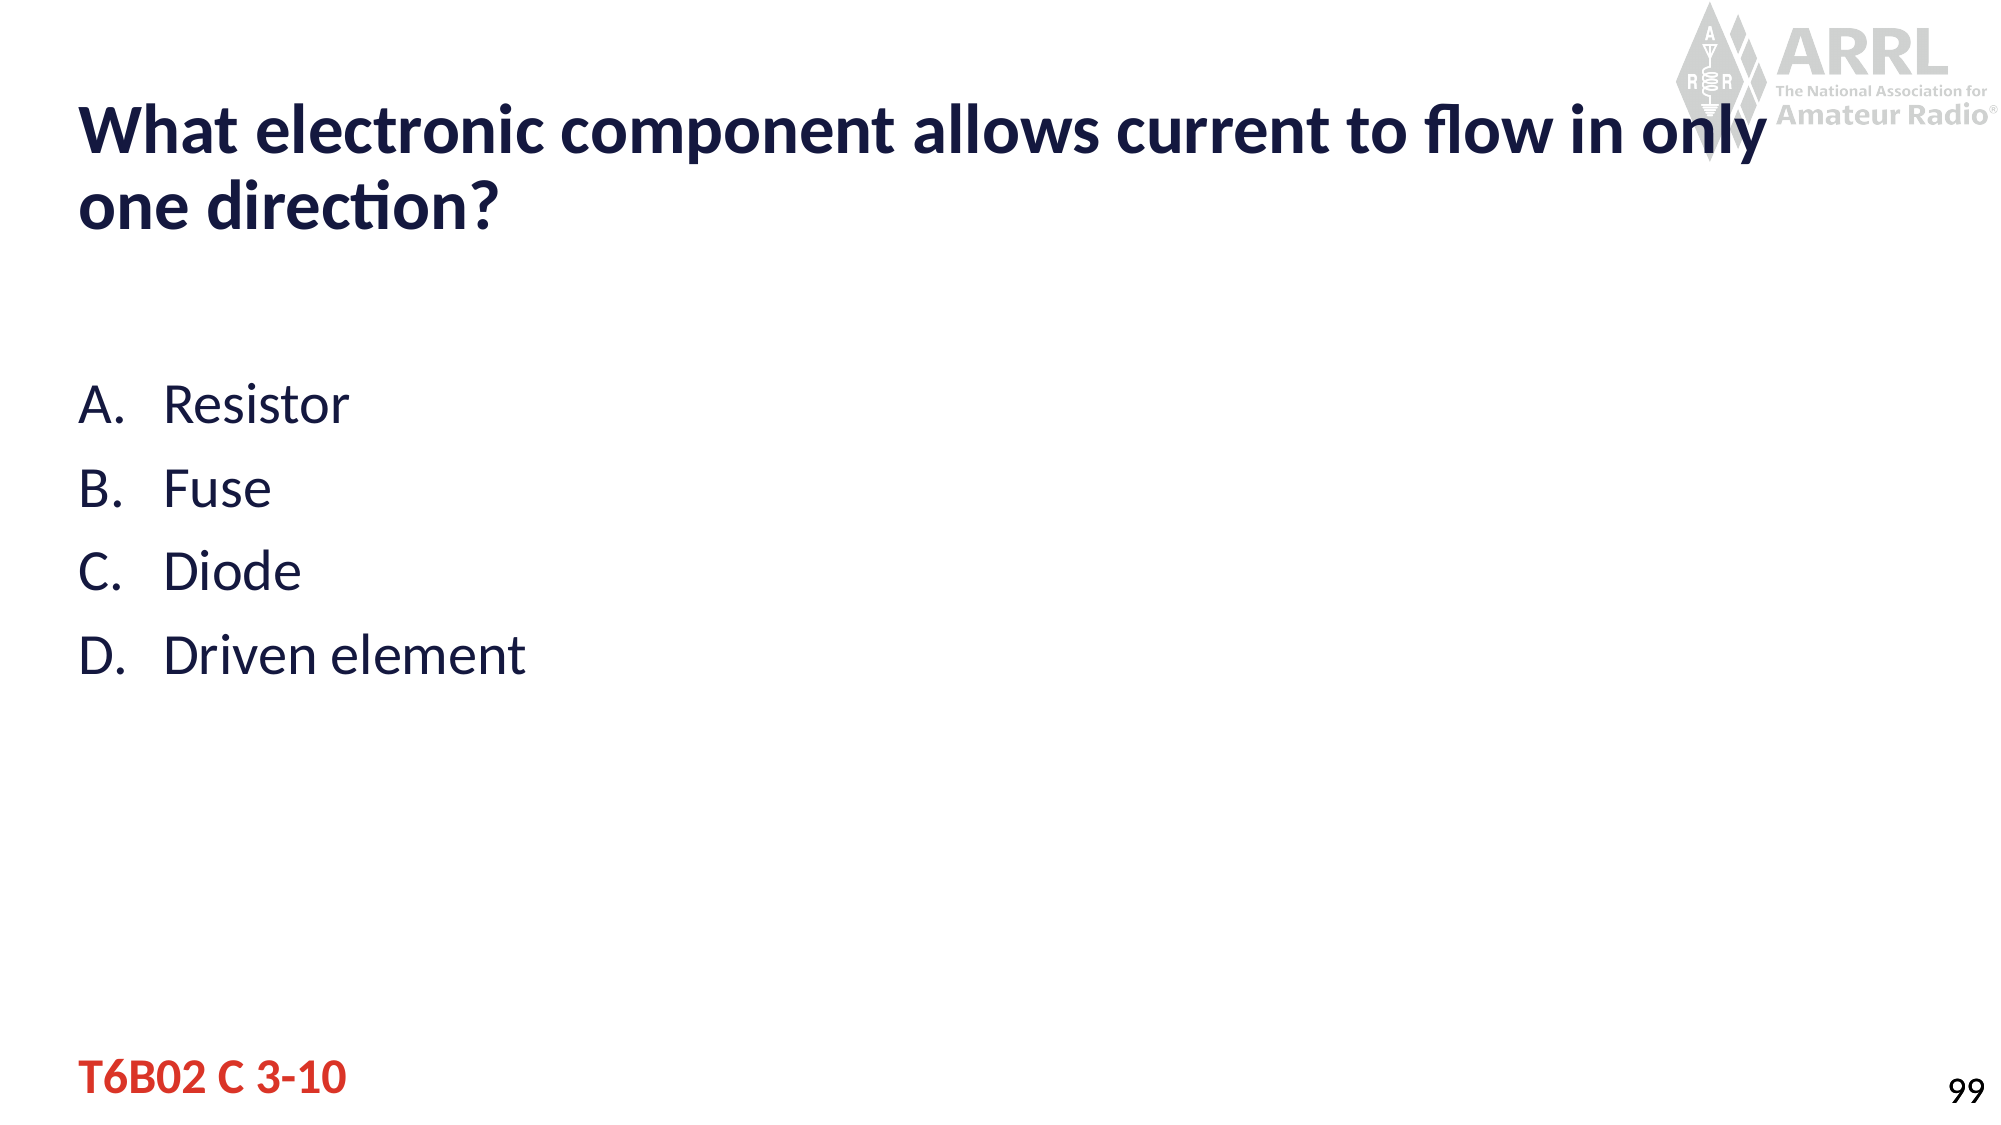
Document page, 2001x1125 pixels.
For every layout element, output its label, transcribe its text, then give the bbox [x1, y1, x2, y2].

list Resistor Fuse Diode Driven element [63, 365, 1863, 989]
picture [1674, 0, 2000, 164]
text_box T6B02 C 3-10 [63, 1036, 921, 1112]
title What electronic component allows current to flow in only one direction? [63, 59, 1863, 278]
